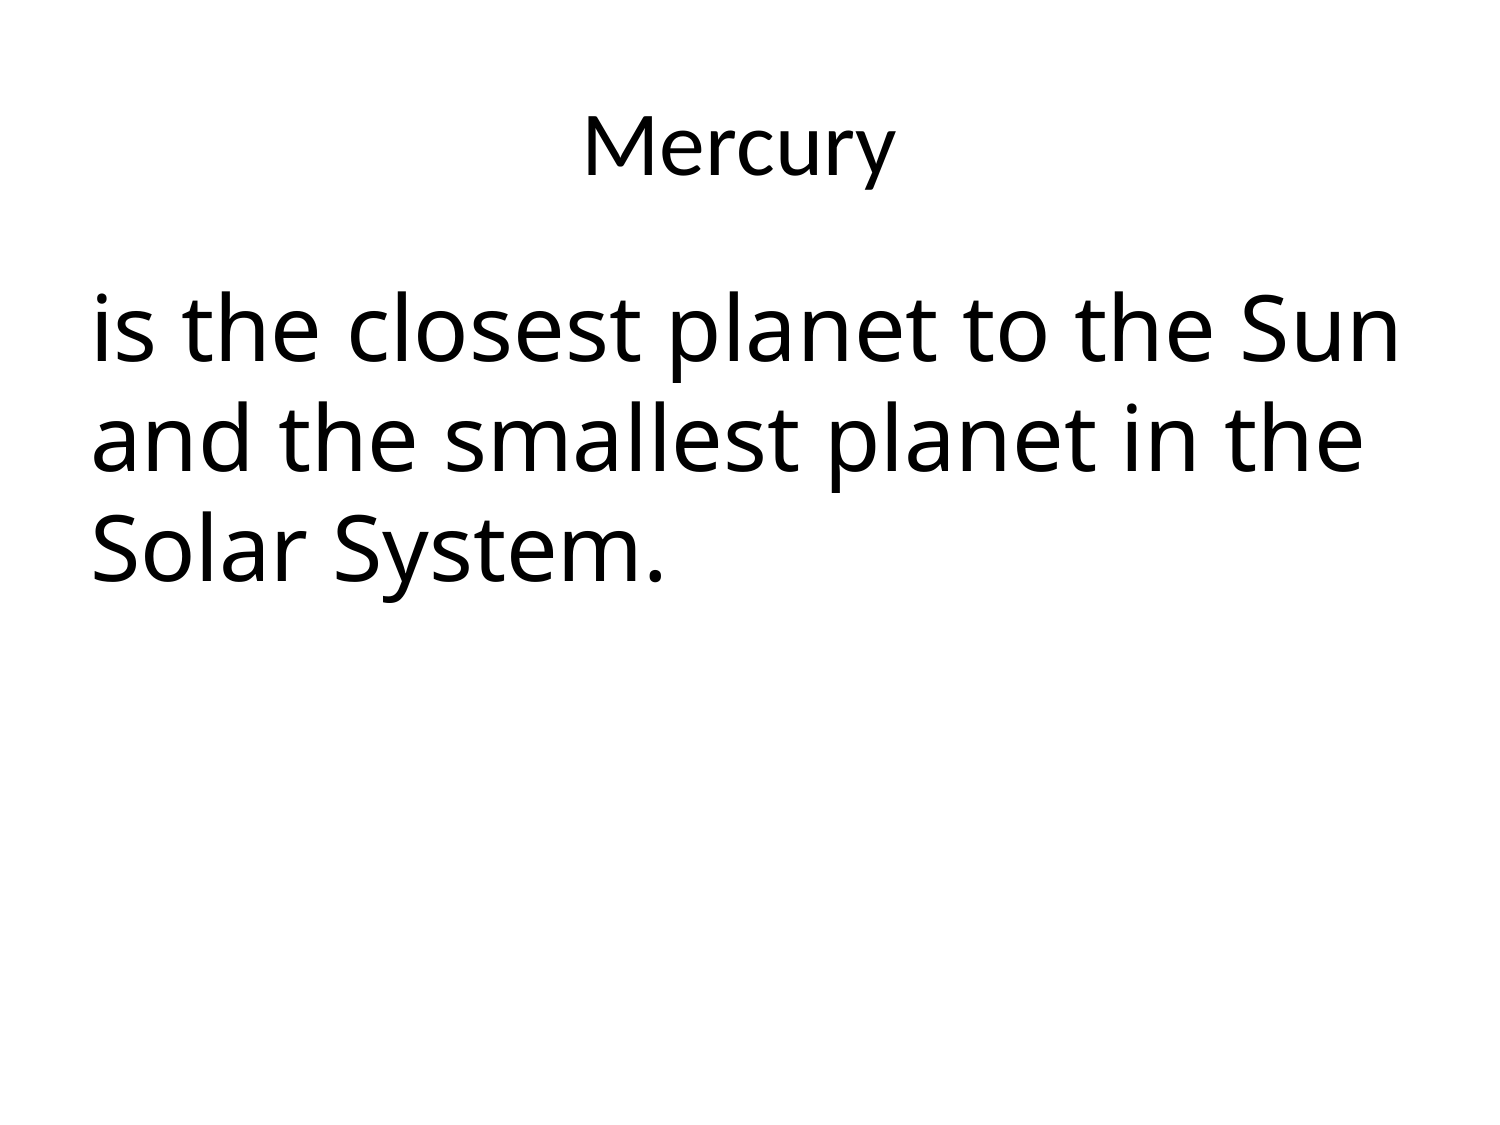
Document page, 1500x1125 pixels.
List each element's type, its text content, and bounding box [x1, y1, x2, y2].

title Mercury [75, 45, 1425, 233]
list is the closest planet to the Sun and the smallest planet in the Solar System. [75, 262, 1425, 1005]
